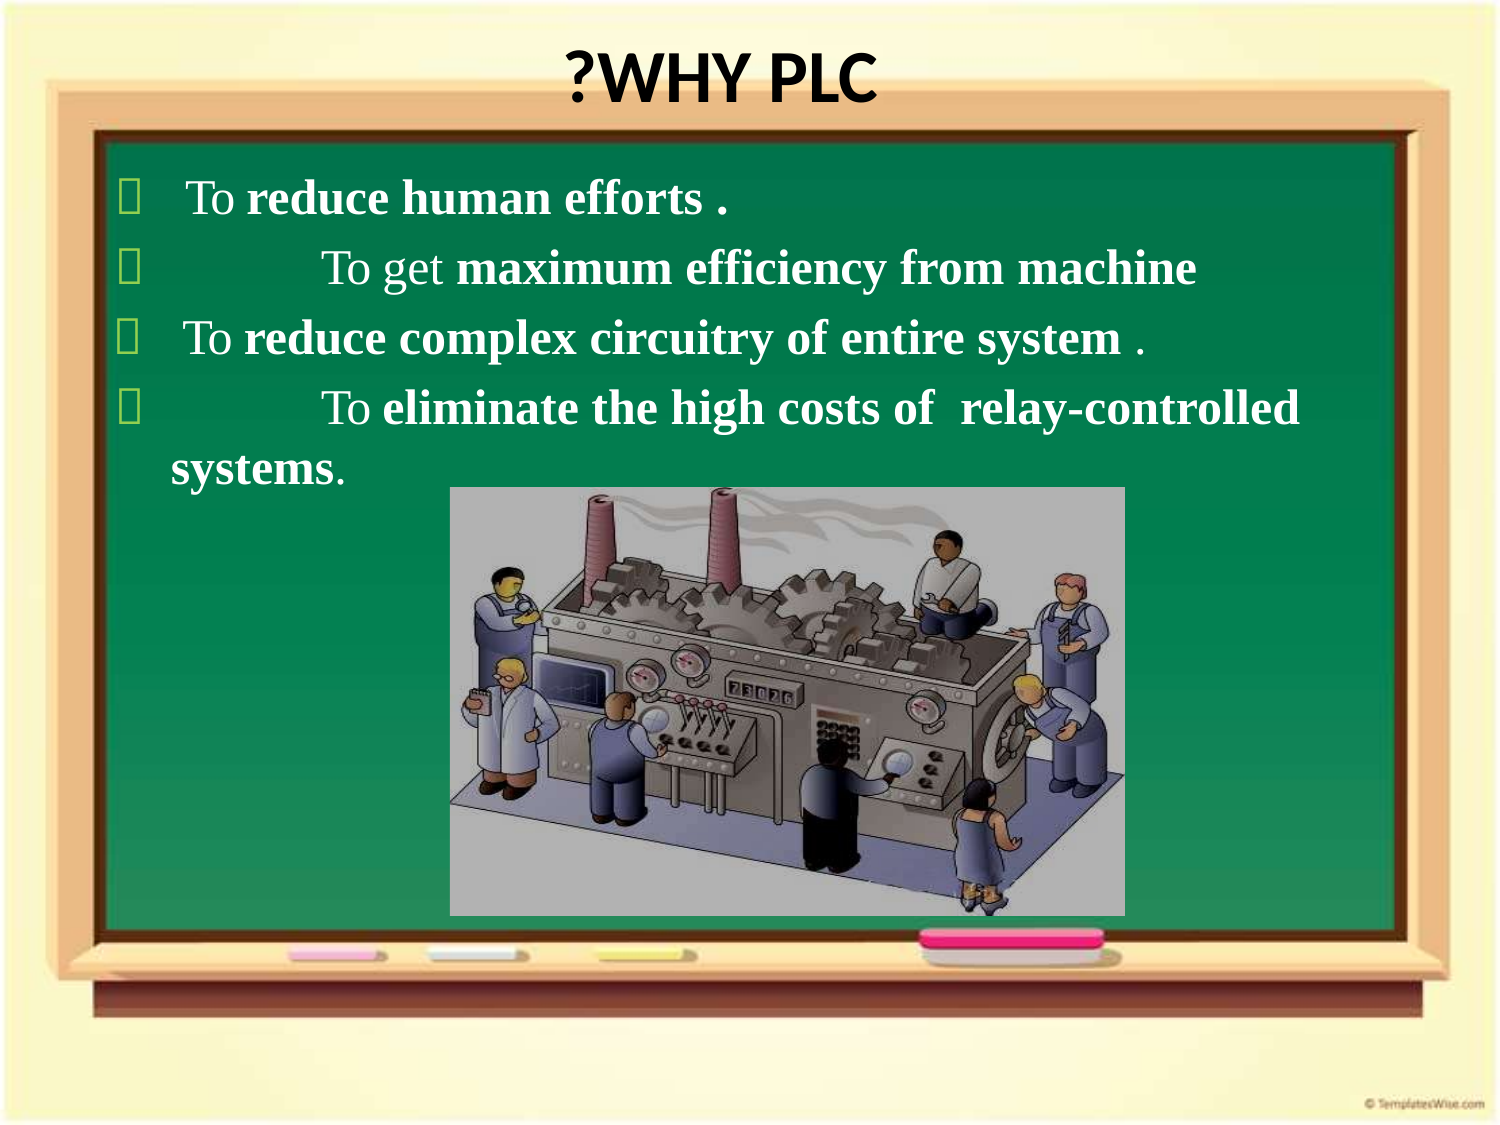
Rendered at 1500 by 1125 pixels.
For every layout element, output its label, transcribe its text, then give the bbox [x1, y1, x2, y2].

text_box  To reduce human efforts .  To get maximum efficiency from machine  To reduce complex circuitry of entire system .  To eliminate the high costs of relay-controlled systems. [112, 149, 1374, 495]
title WHY PLC? [562, 24, 954, 149]
picture [0, 0, 1500, 1125]
text_box [449, 487, 1125, 916]
